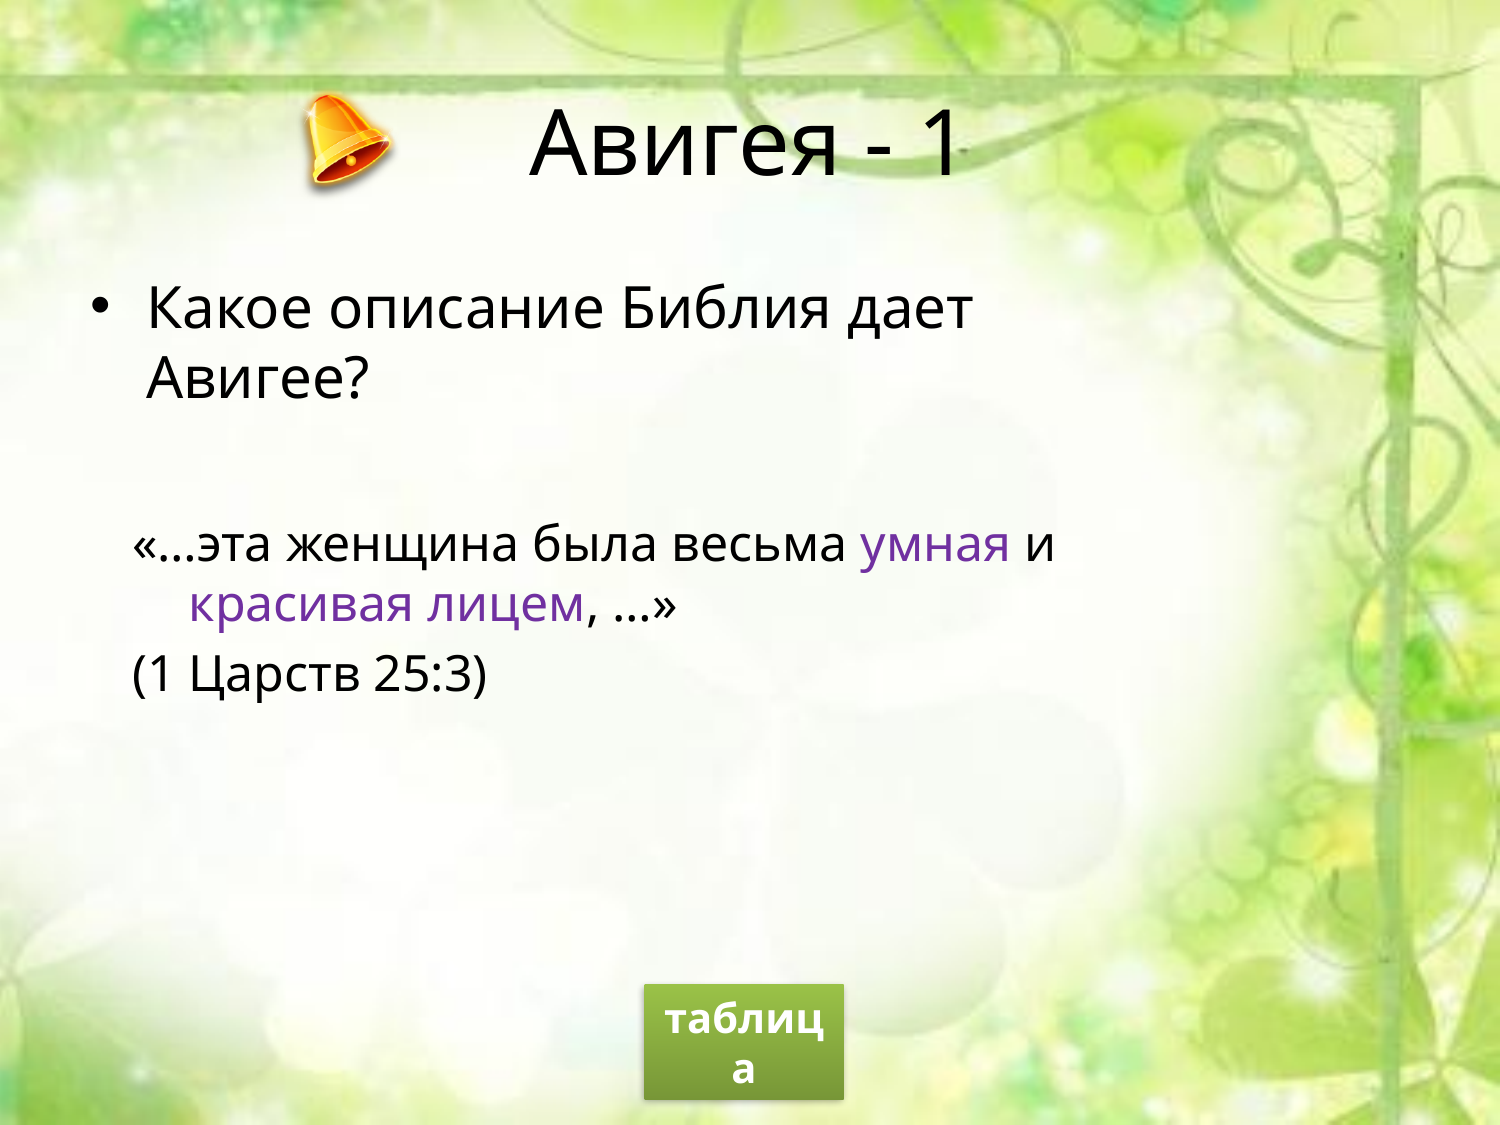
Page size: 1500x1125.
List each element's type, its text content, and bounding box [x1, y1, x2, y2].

list Какое описание Библия дает Авигее? [75, 262, 1125, 434]
title Авигея - 1 [75, 45, 1425, 233]
picture [0, 0, 1500, 1125]
text_box таблица [644, 984, 844, 1100]
list «…эта женщина была весьма умная и красивая лицем, …» (1 Царств 25:3) [117, 503, 1196, 856]
